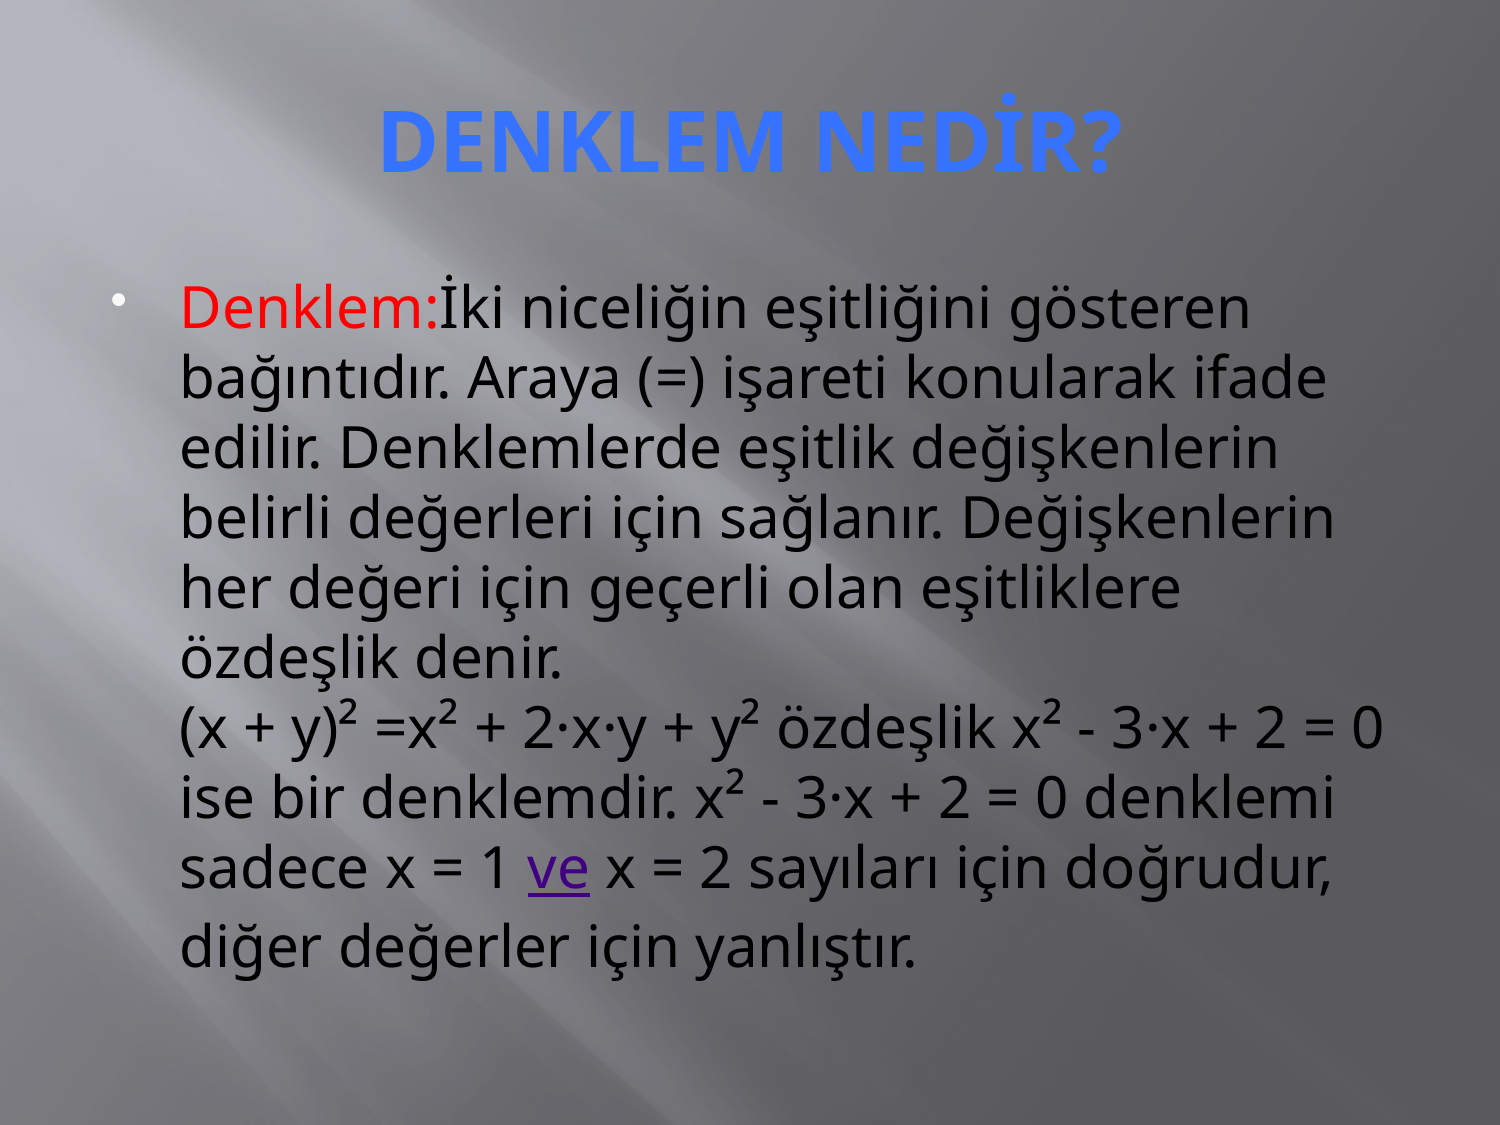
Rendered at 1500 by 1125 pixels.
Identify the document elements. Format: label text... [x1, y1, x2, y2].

list Denklem:İki niceliğin eşitliğini gösteren bağıntıdır. Araya (=) işareti konularak ifade edilir. Denklemlerde eşitlik değişkenlerin belirli değerleri için sağlanır. Değişkenlerin her değeri için geçerli olan eşitliklere özdeşlik denir. (x + y)² =x² + 2·x·y + y² özdeşlik x² - 3·x + 2 = 0 ise bir denklemdir. x² - 3·x + 2 = 0 denklemi sadece x = 1 ve x = 2 sayıları için doğrudur, diğer değerler için yanlıştır. [75, 262, 1425, 1035]
title DENKLEM NEDİR? [75, 45, 1425, 233]
